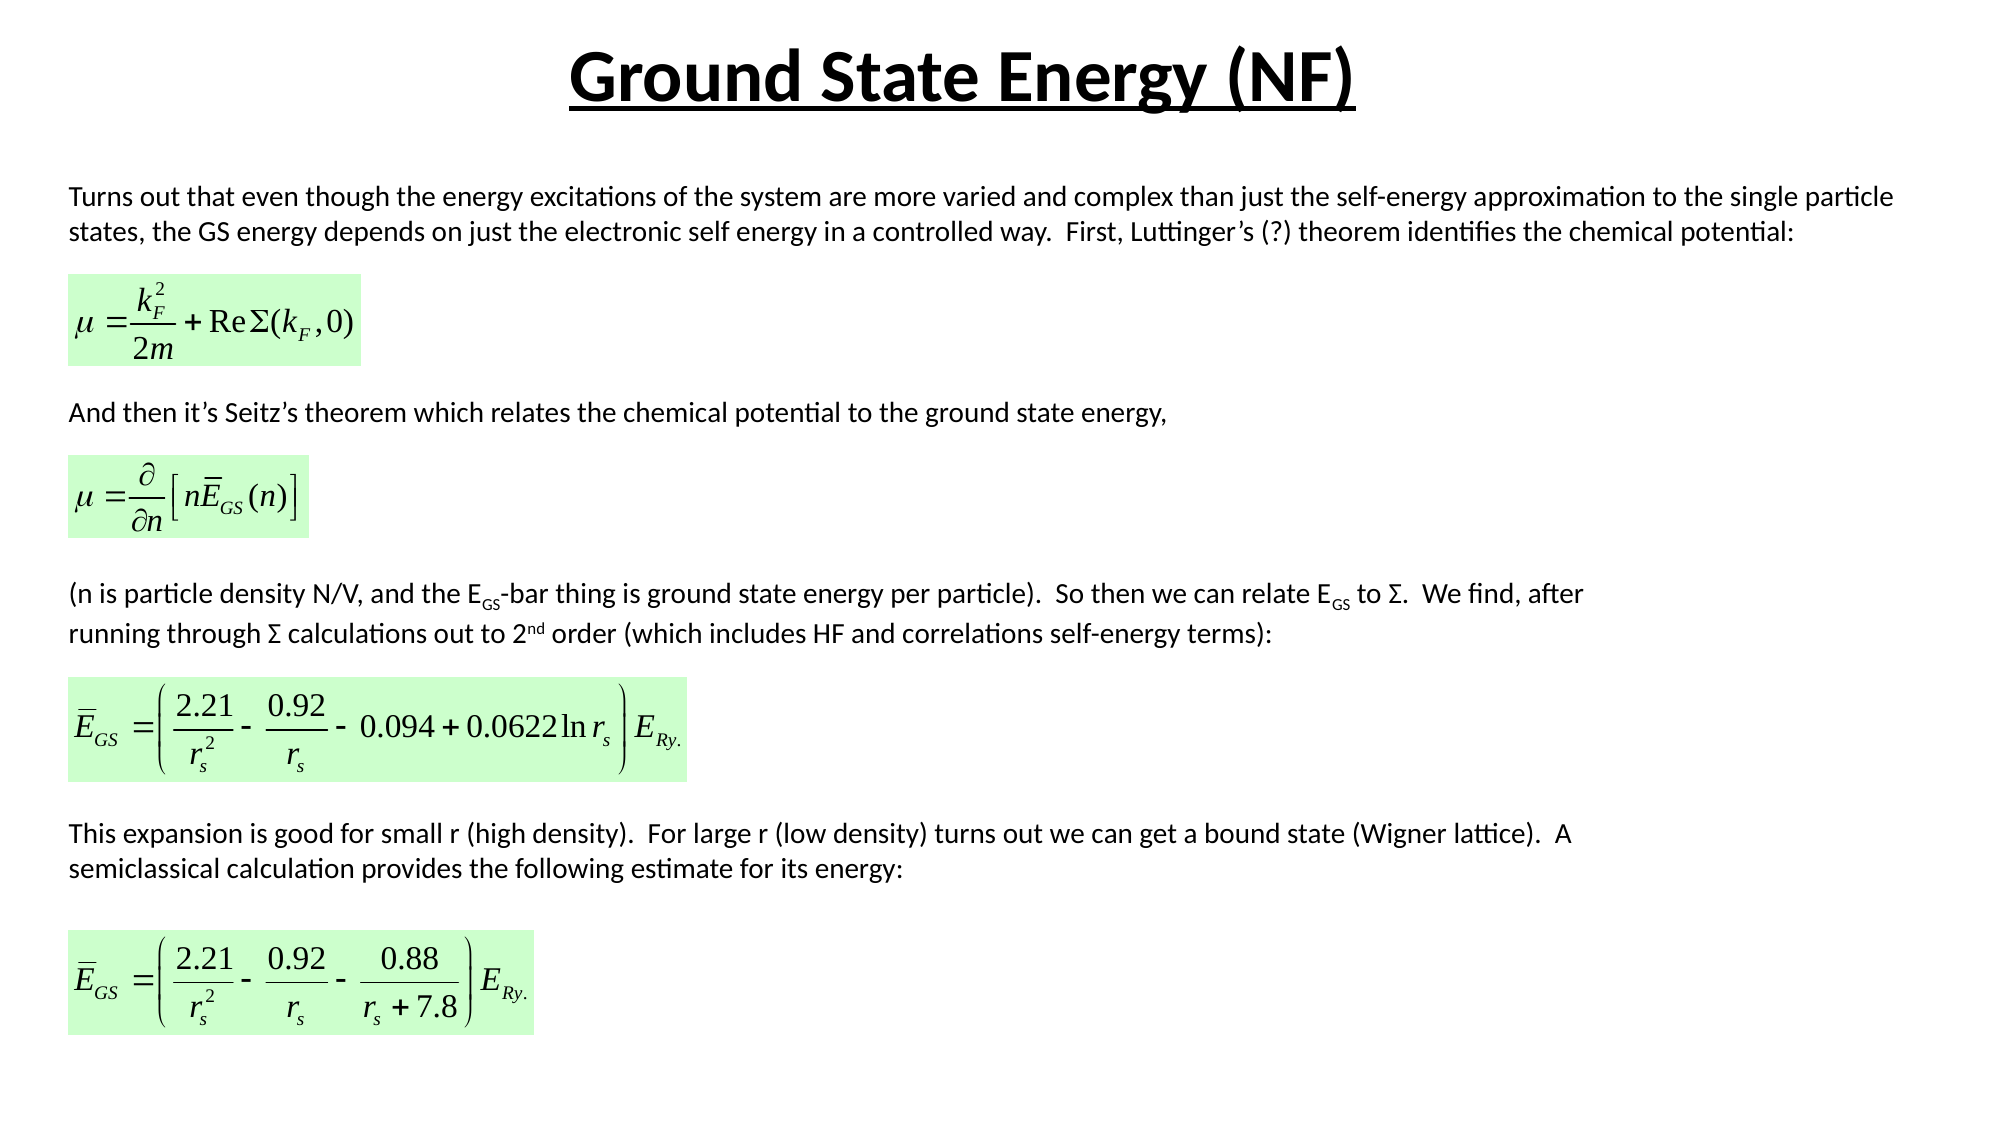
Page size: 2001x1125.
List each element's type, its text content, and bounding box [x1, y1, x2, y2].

text_box And then it’s Seitz’s theorem which relates the chemical potential to the ground state energy, [53, 386, 1299, 436]
text_box Turns out that even though the energy excitations of the system are more varied and complex than just the self-energy approximation to the single particle states, the GS energy depends on just the electronic self energy in a controlled way. First, Luttinger’s (?) theorem identifies the chemical potential: [53, 169, 1974, 255]
text_box (n is particle density N/V, and the EGS-bar thing is ground state energy per particle). So then we can relate EGS to Σ. We find, after running through Σ calculations out to 2nd order (which includes HF and correlations self-energy terms): [53, 566, 1677, 657]
title Ground State Energy (NF) [466, 24, 1460, 126]
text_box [68, 273, 362, 367]
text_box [68, 677, 687, 783]
text_box This expansion is good for small r (high density). For large r (low density) turns out we can get a bound state (Wigner lattice). A semiclassical calculation provides the following estimate for its energy: [53, 806, 1677, 892]
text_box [68, 930, 534, 1035]
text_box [68, 454, 309, 539]
